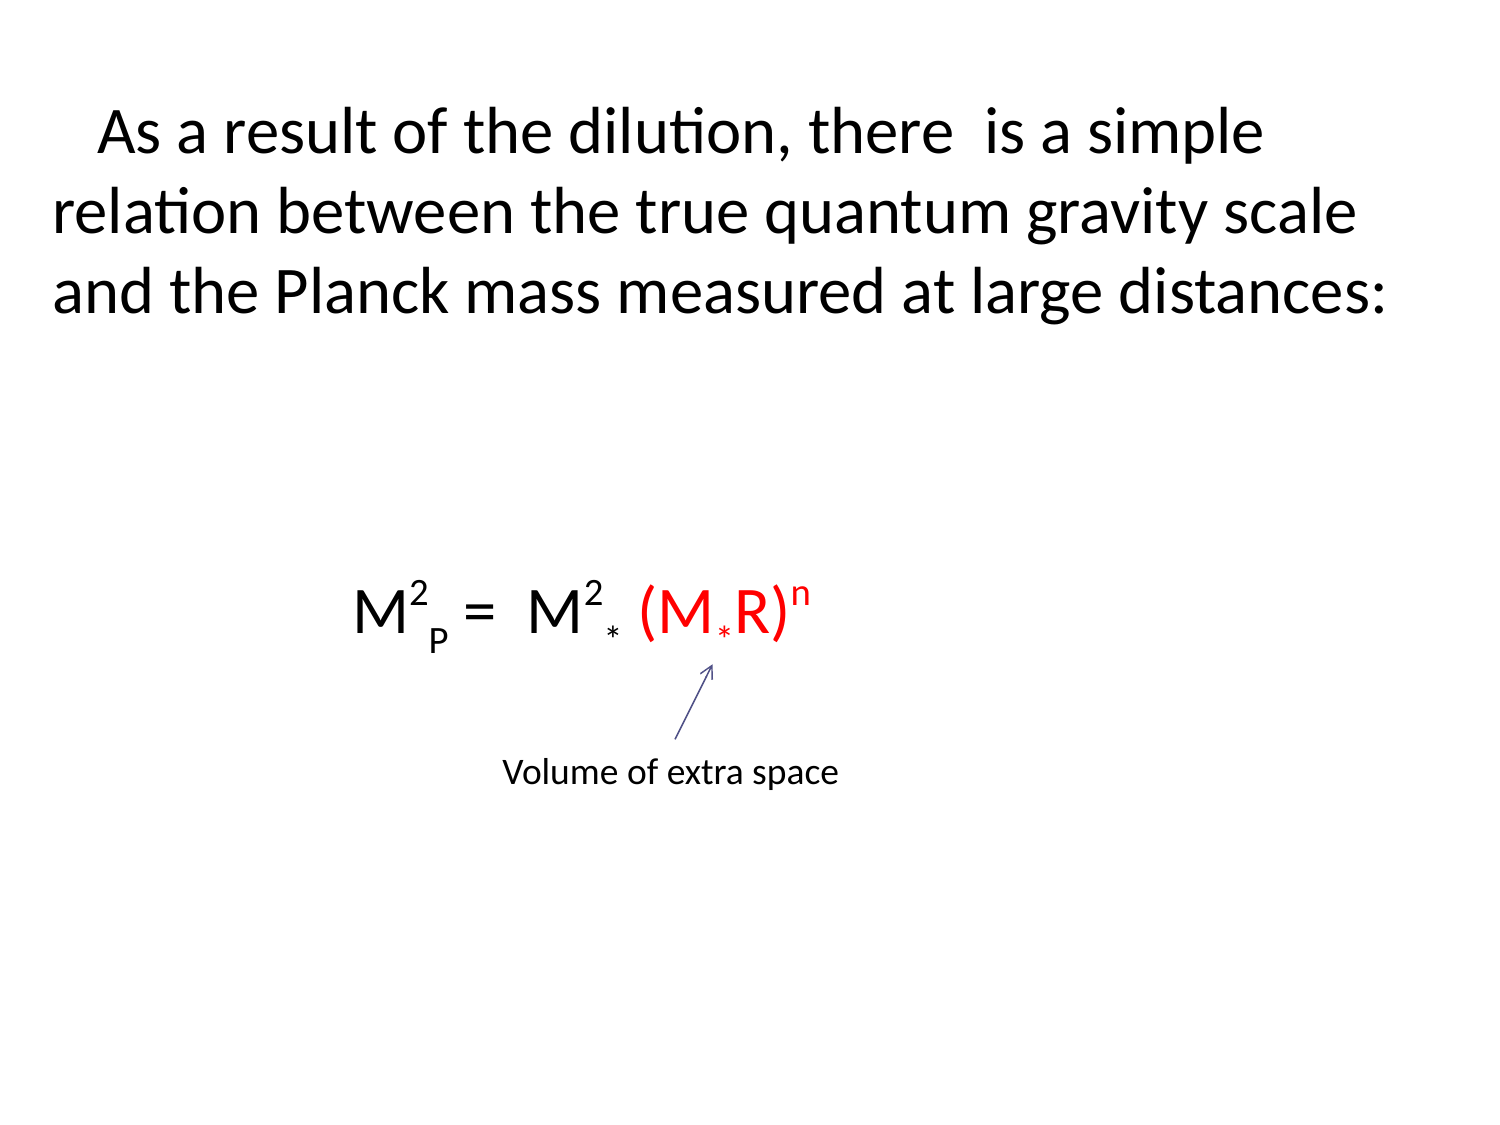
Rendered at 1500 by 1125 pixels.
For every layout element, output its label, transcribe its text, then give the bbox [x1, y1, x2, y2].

text_box As a result of the dilution, there is a simple relation between the true quantum gravity scale and the Planck mass measured at large distances: M2P = M2* (M*R)n [37, 0, 1450, 954]
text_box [487, 664, 863, 801]
